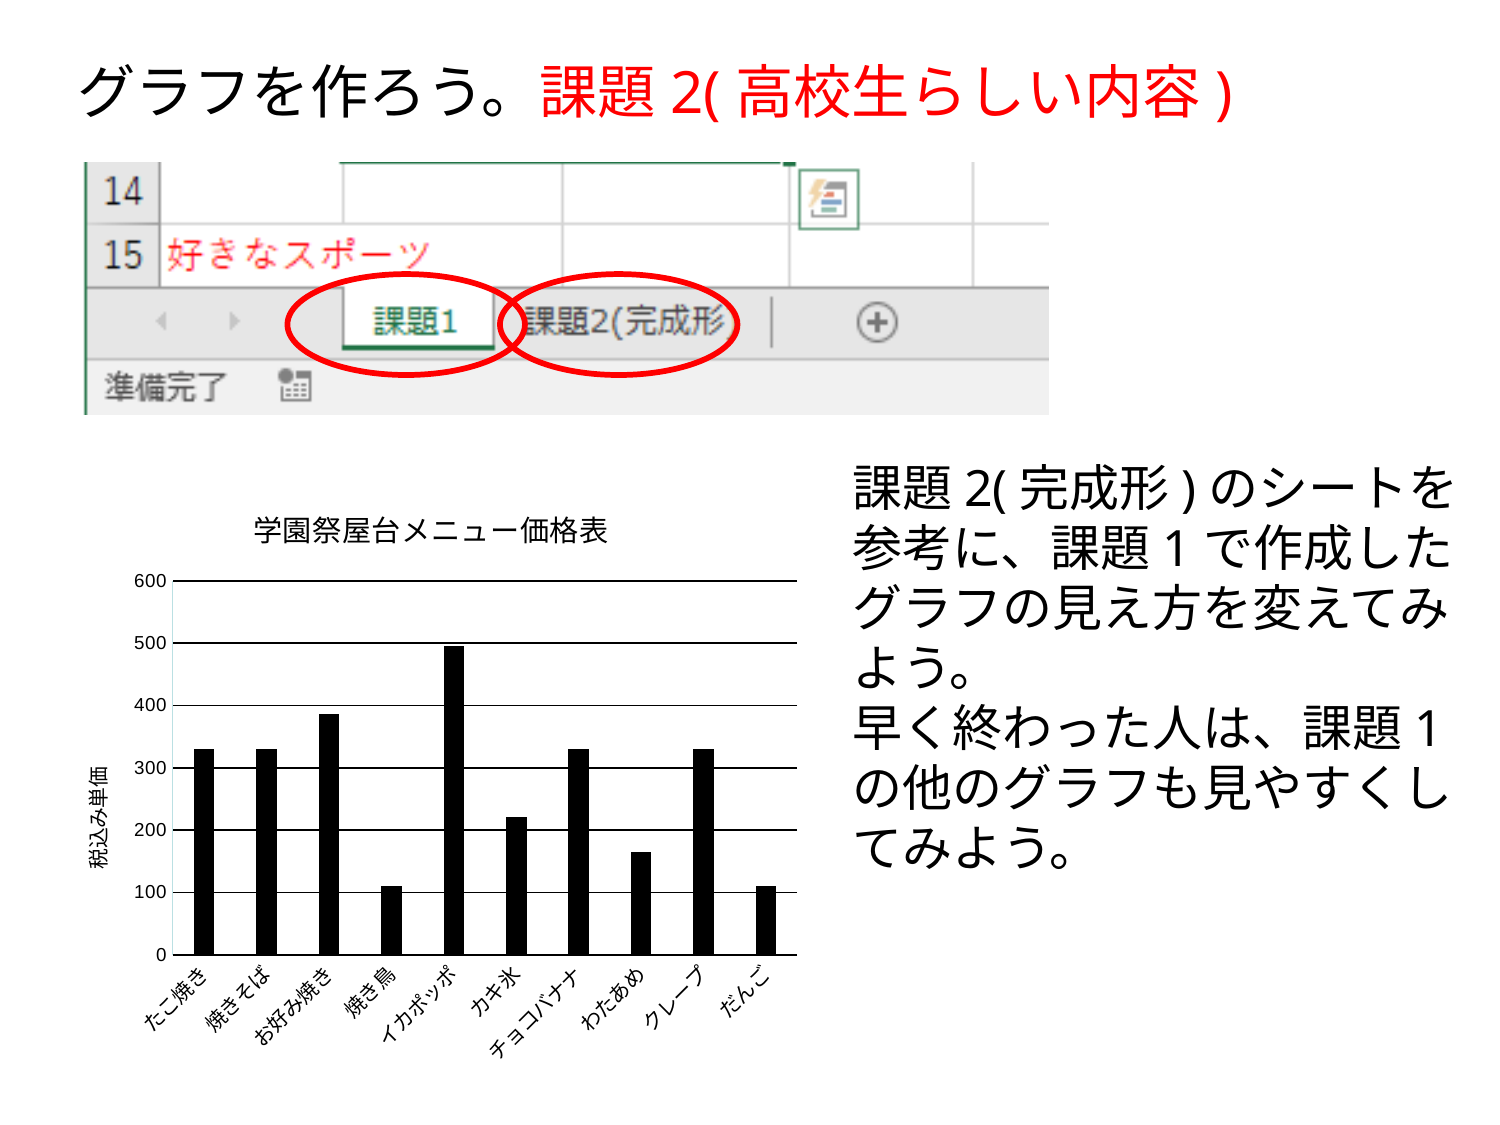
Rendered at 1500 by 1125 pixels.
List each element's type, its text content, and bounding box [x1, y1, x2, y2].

chart [49, 478, 813, 1080]
picture [74, 162, 1049, 415]
text_box グラフを作ろう。課題2(高校生らしい内容) [62, 47, 1366, 133]
text_box 課題2(完成形)のシートを参考に、課題1で作成したグラフの見え方を変えてみよう。 早く終わった人は、課題1の他のグラフも見やすくしてみよう。 [837, 448, 1481, 1004]
